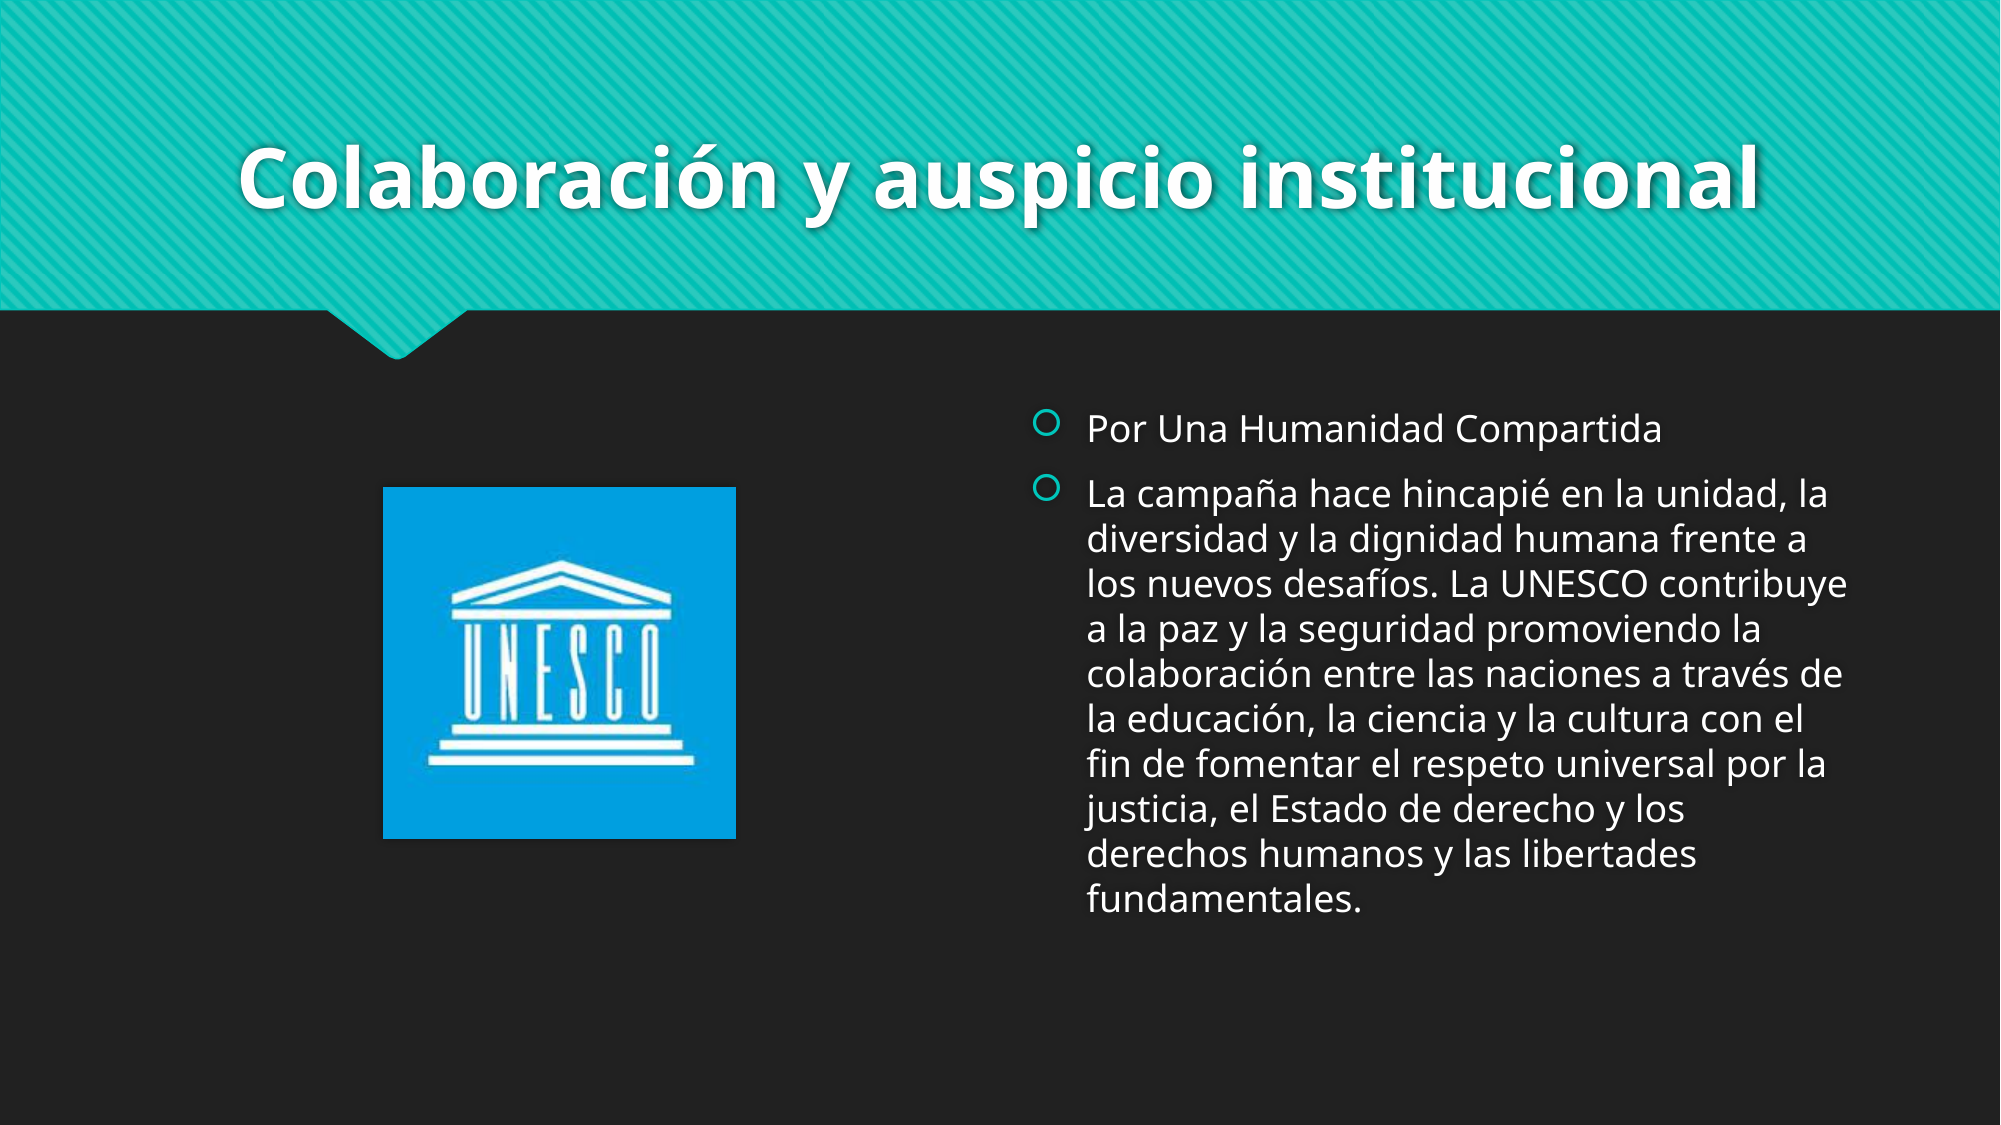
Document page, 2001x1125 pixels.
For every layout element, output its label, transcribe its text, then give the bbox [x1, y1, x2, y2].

title Colaboración y auspicio institucional [132, 73, 1868, 233]
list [383, 486, 736, 840]
list Por Una Humanidad Compartida La campaña hace hincapié en la unidad, la diversidad y la dignidad humana frente a los nuevos desafíos. La UNESCO contribuye a la paz y la seguridad promoviendo la colaboración entre las naciones a través de la educación, la ciencia y la cultura con el fin de fomentar el respeto universal por la justicia, el Estado de derecho y los derechos humanos y las libertades fundamentales. [1014, 364, 1868, 962]
